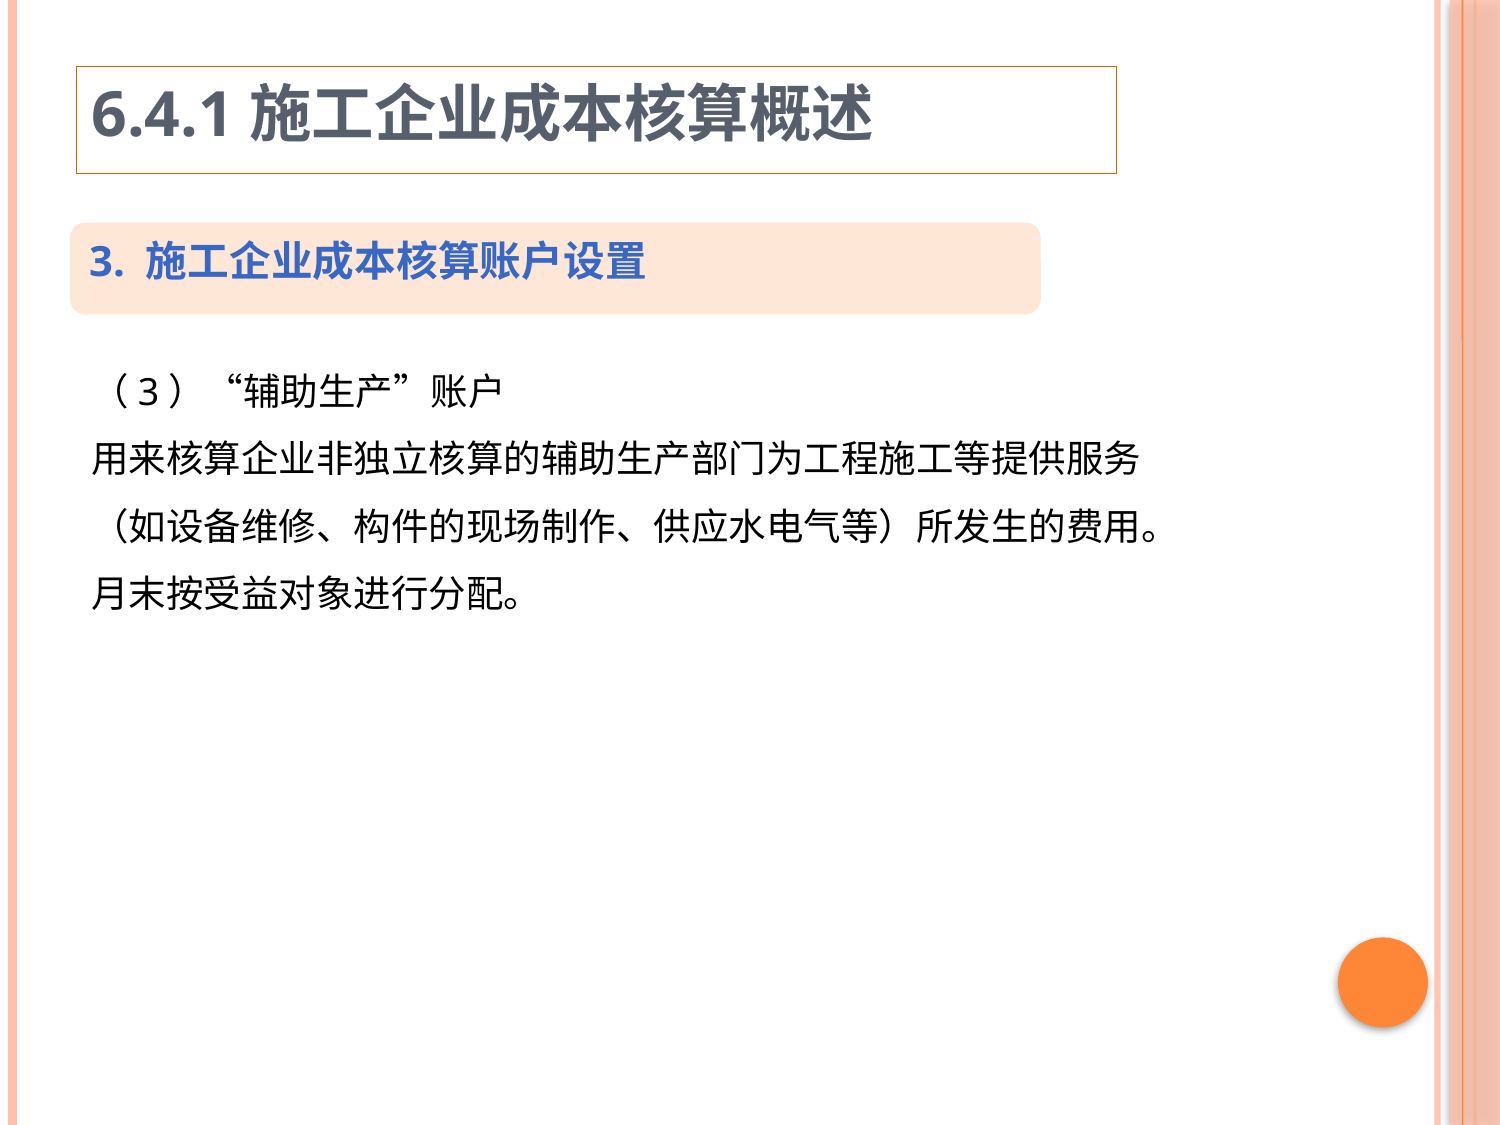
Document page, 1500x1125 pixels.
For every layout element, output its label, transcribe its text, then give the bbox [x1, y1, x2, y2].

text_box （3）“辅助生产”账户 用来核算企业非独立核算的辅助生产部门为工程施工等提供服务（如设备维修、构件的现场制作、供应水电气等）所发生的费用。月末按受益对象进行分配。 [76, 338, 1211, 623]
text_box 3. 施工企业成本核算账户设置 [69, 222, 1041, 315]
text_box 6.4.1施工企业成本核算概述 [76, 66, 1117, 174]
